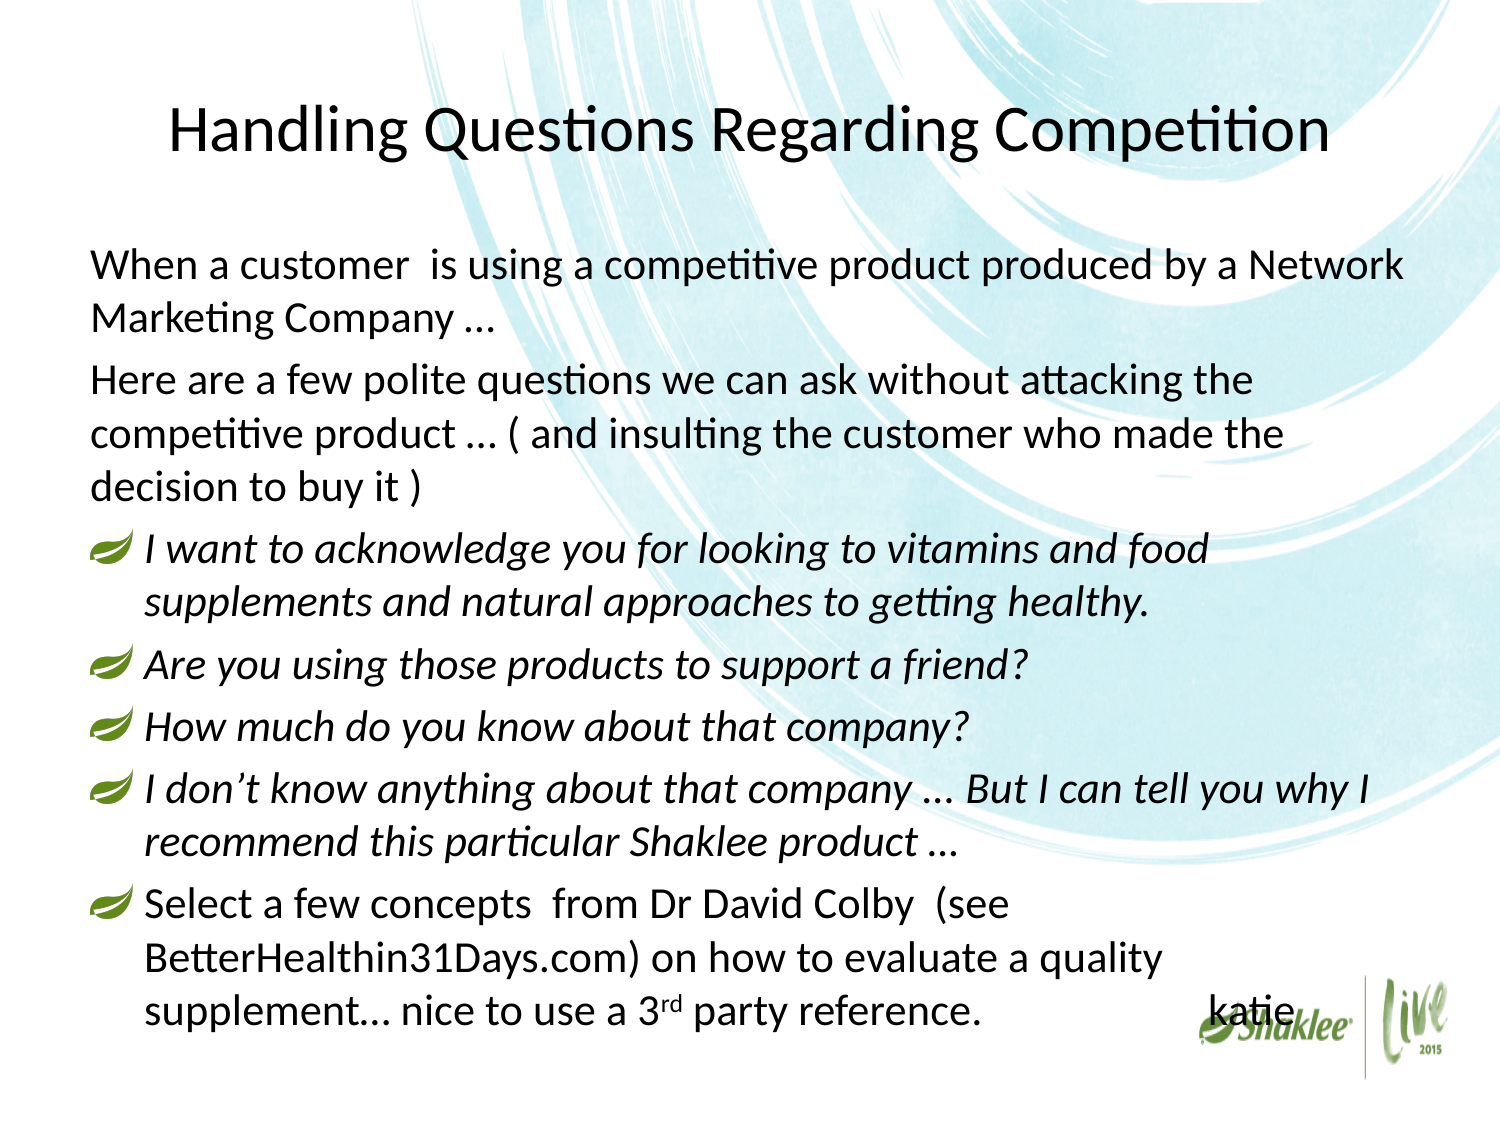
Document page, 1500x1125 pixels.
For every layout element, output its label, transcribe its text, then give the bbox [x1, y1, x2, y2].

list When a customer is using a competitive product produced by a Network Marketing Company … Here are a few polite questions we can ask without attacking the competitive product … ( and insulting the customer who made the decision to buy it ) I want to acknowledge you for looking to vitamins and food supplements and natural approaches to getting healthy. Are you using those products to support a friend? How much do you know about that company? I don’t know anything about that company ... But I can tell you why I recommend this particular Shaklee product … Select a few concepts from Dr David Colby (see BetterHealthin31Days.com) on how to evaluate a quality supplement… nice to use a 3rd party reference. katie [75, 227, 1425, 1058]
title Handling Questions Regarding Competition [75, 57, 1425, 193]
picture [0, 0, 1500, 1125]
